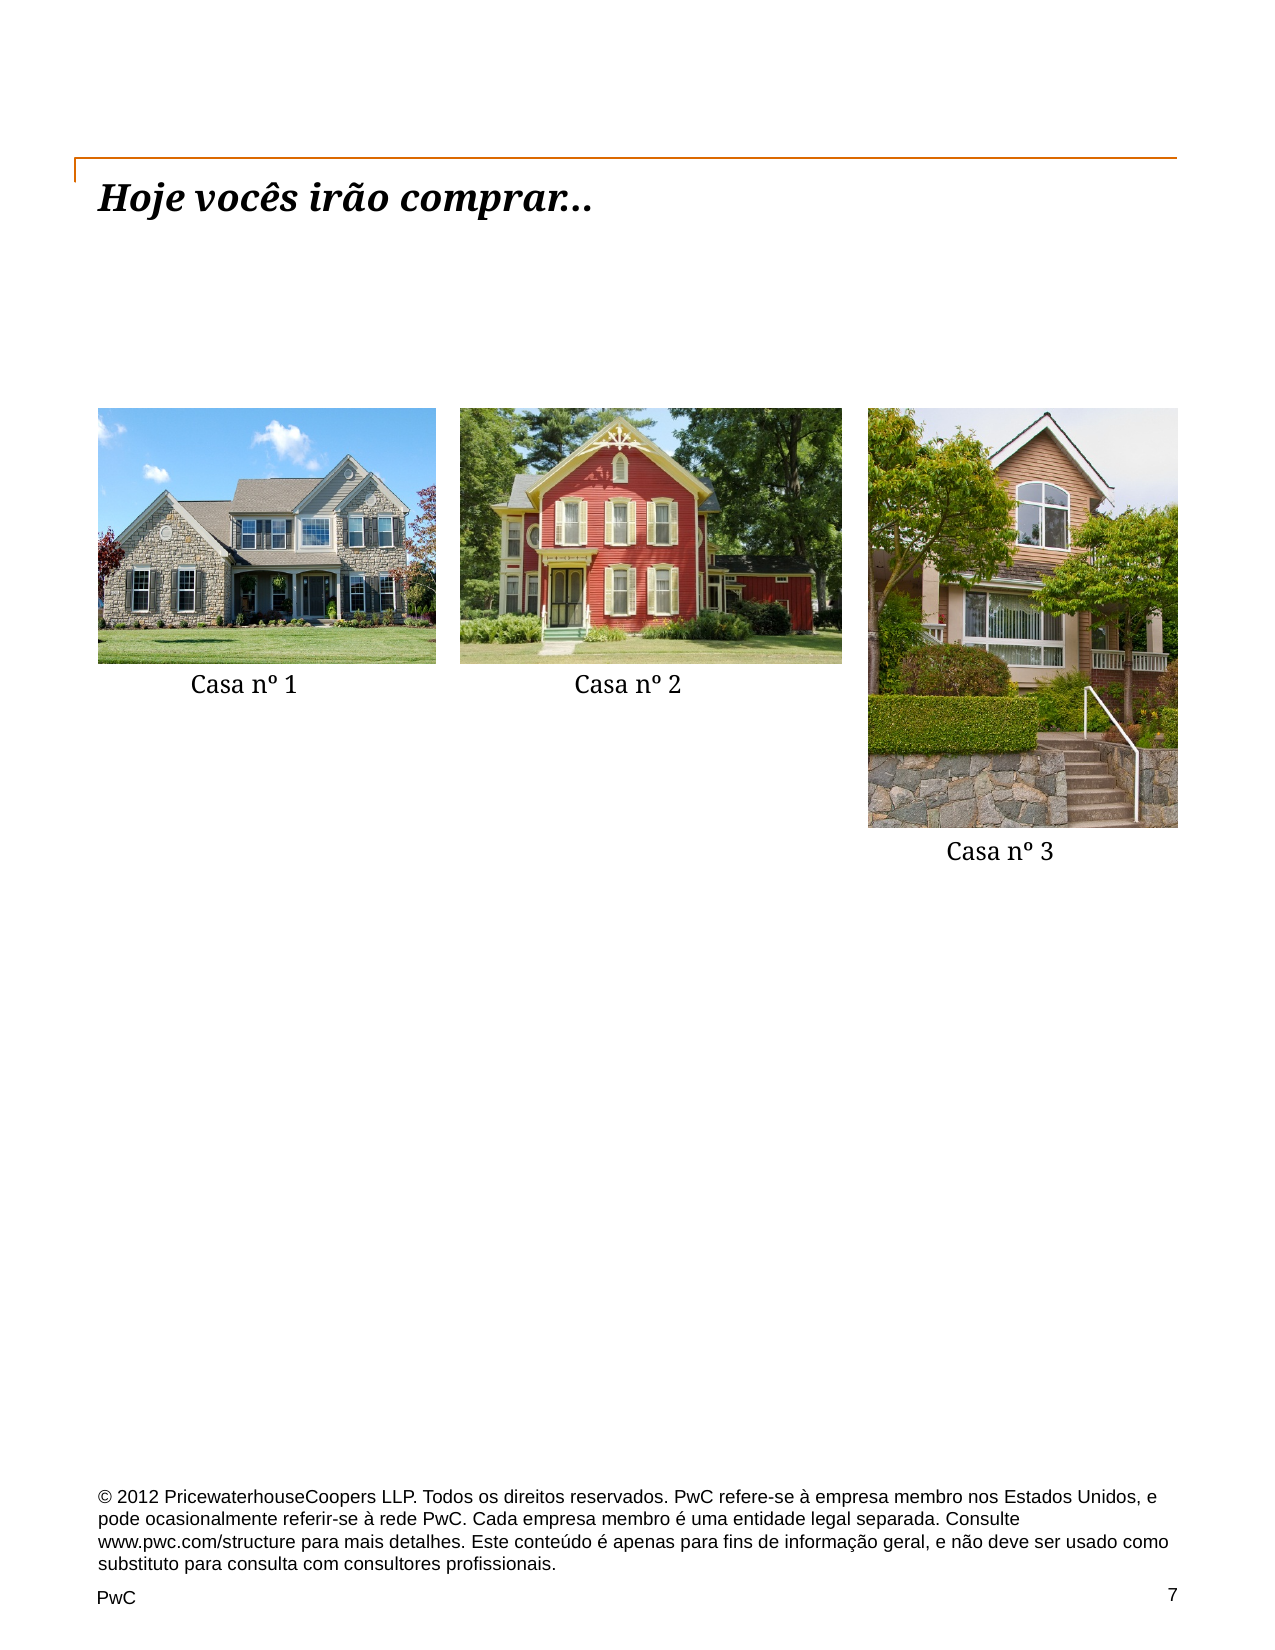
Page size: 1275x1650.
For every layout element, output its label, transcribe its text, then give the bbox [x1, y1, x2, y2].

picture [459, 407, 842, 664]
text_box © 2012 PricewaterhouseCoopers LLP. Todos os direitos reservados. PwC refere-se à empresa membro nos Estados Unidos, e pode ocasionalmente referir-se à rede PwC. Cada empresa membro é uma entidade legal separada. Consulte www.pwc.com/structure para mais detalhes. Este conteúdo é apenas para fins de informação geral, e não deve ser usado como substituto para consulta com consultores profissionais. [98, 1484, 1178, 1575]
slide_number 7 [903, 1583, 1179, 1609]
picture [867, 408, 1178, 828]
text_box Casa nº 2 [574, 672, 728, 699]
text_box Casa nº 1 [190, 672, 344, 699]
text_box Casa nº 3 [946, 836, 1100, 866]
title Hoje vocês irão comprar... [98, 173, 1178, 220]
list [97, 407, 436, 664]
